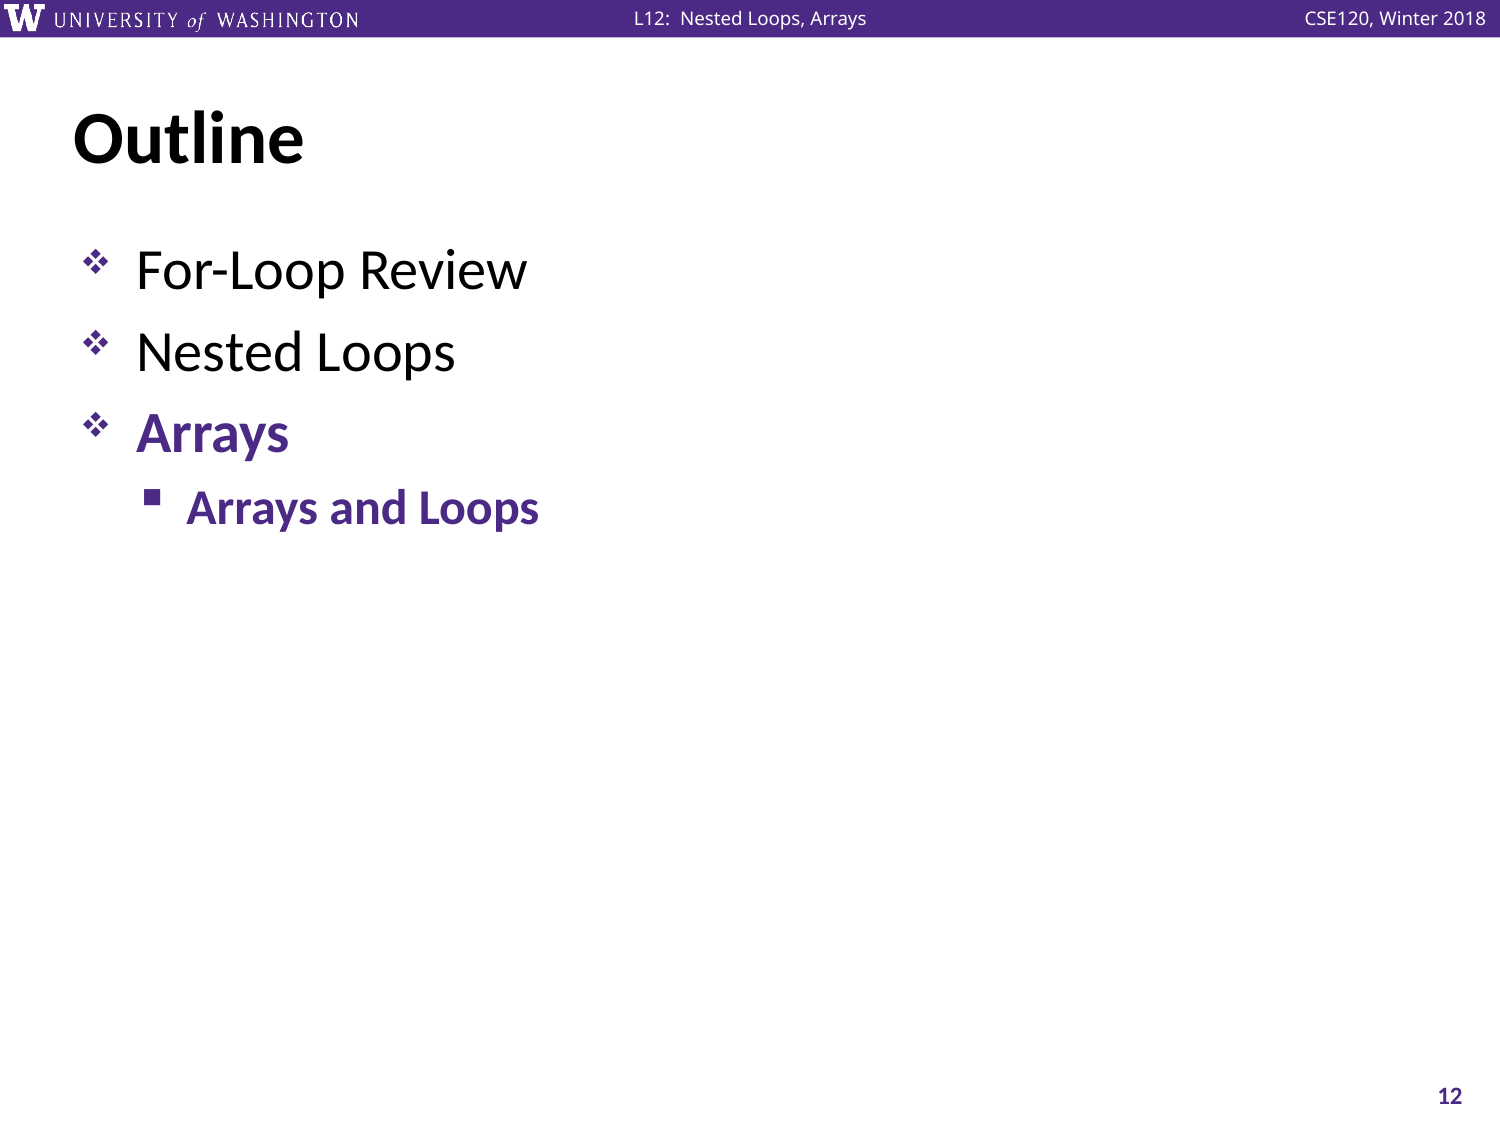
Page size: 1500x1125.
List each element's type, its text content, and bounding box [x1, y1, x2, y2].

picture [4, 4, 358, 32]
slide_number 12 [1400, 1065, 1500, 1125]
title Outline [58, 71, 1438, 197]
list For-Loop Review Nested Loops Arrays Arrays and Loops [64, 223, 1438, 1040]
